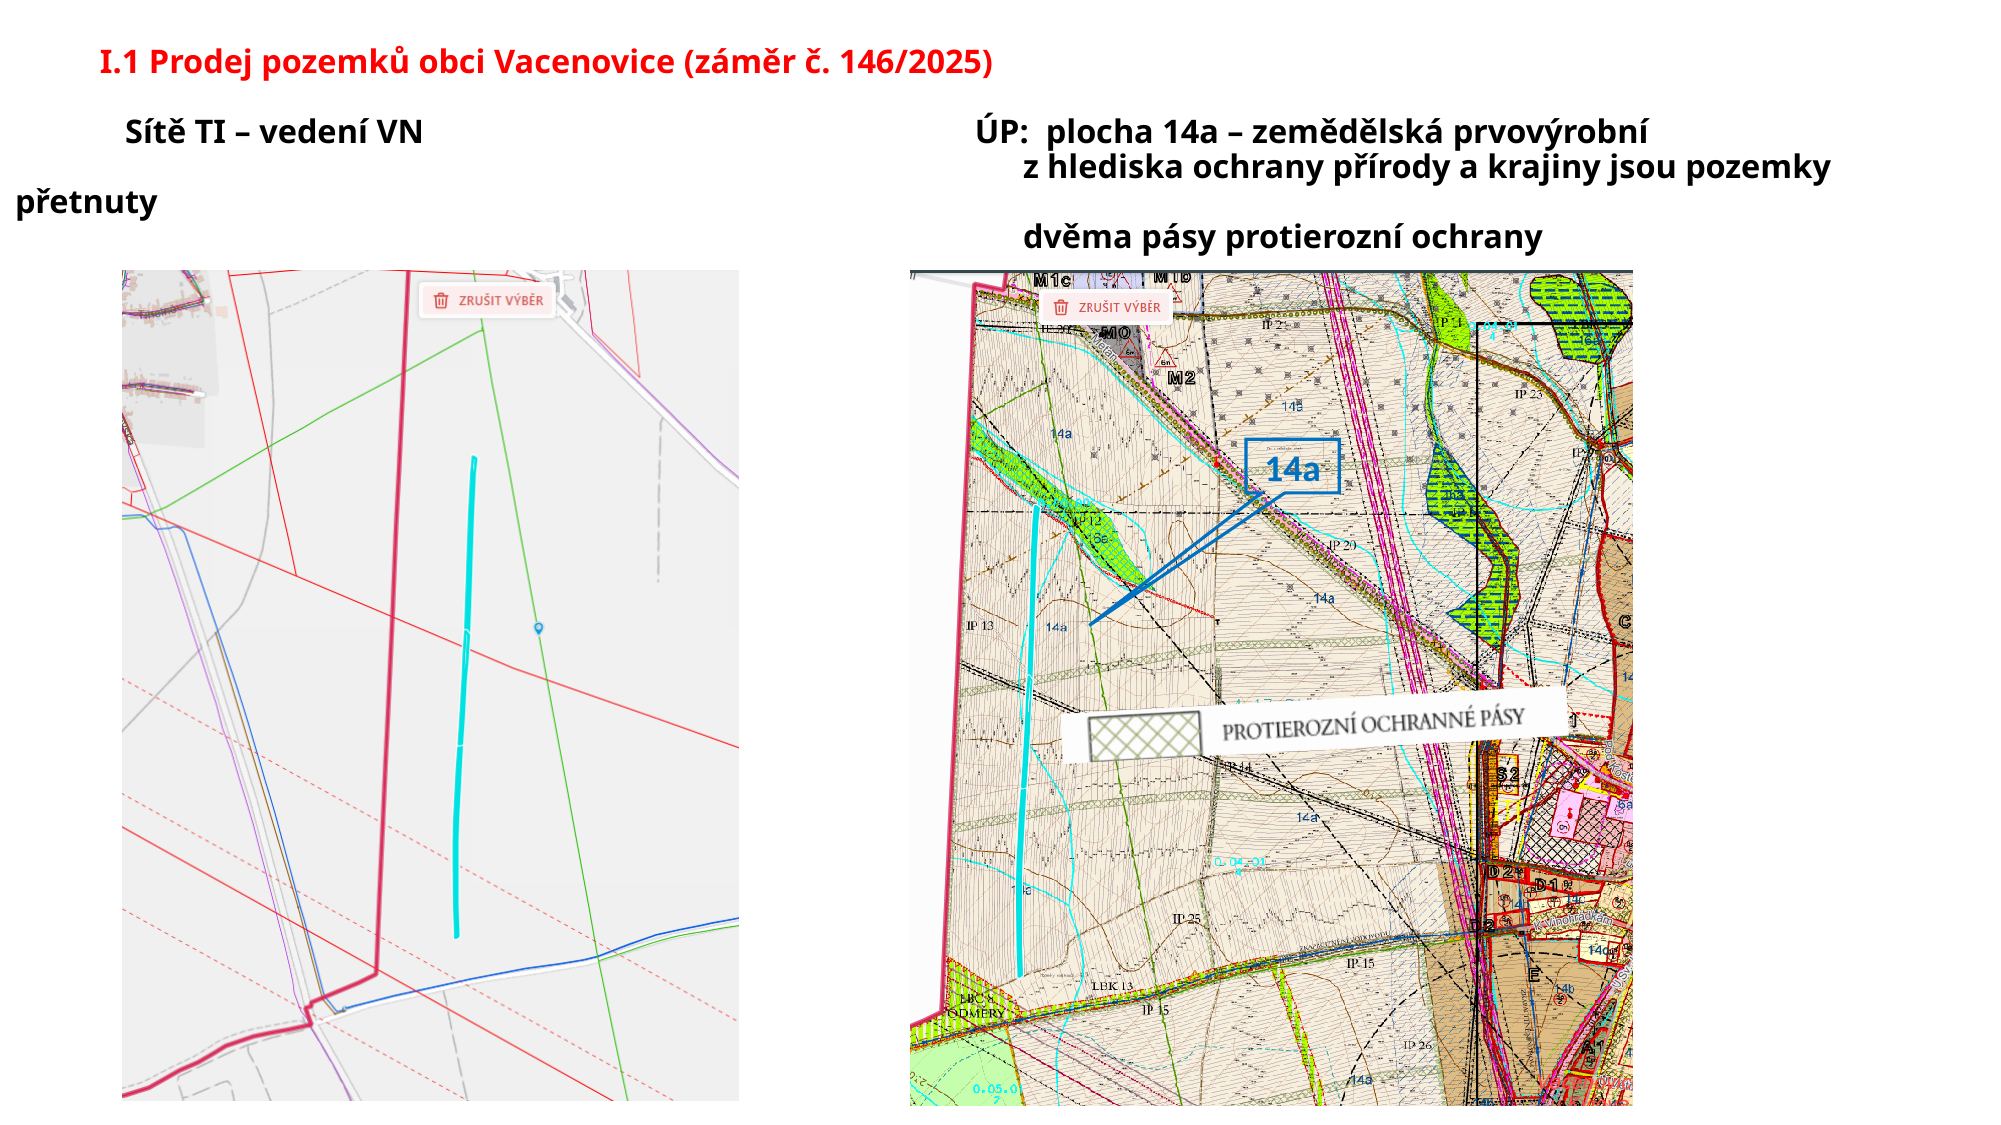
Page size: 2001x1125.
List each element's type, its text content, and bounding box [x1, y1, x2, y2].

picture [910, 270, 1633, 1106]
title I.1 Prodej pozemků obci Vacenovice (záměr č. 146/2025) Sítě TI – vedení VN ÚP: plocha 14a – zemědělská prvovýrobní z hlediska ochrany přírody a krajiny jsou pozemky přetnuty dvěma pásy protierozní ochrany [0, 0, 1957, 267]
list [122, 270, 739, 1101]
